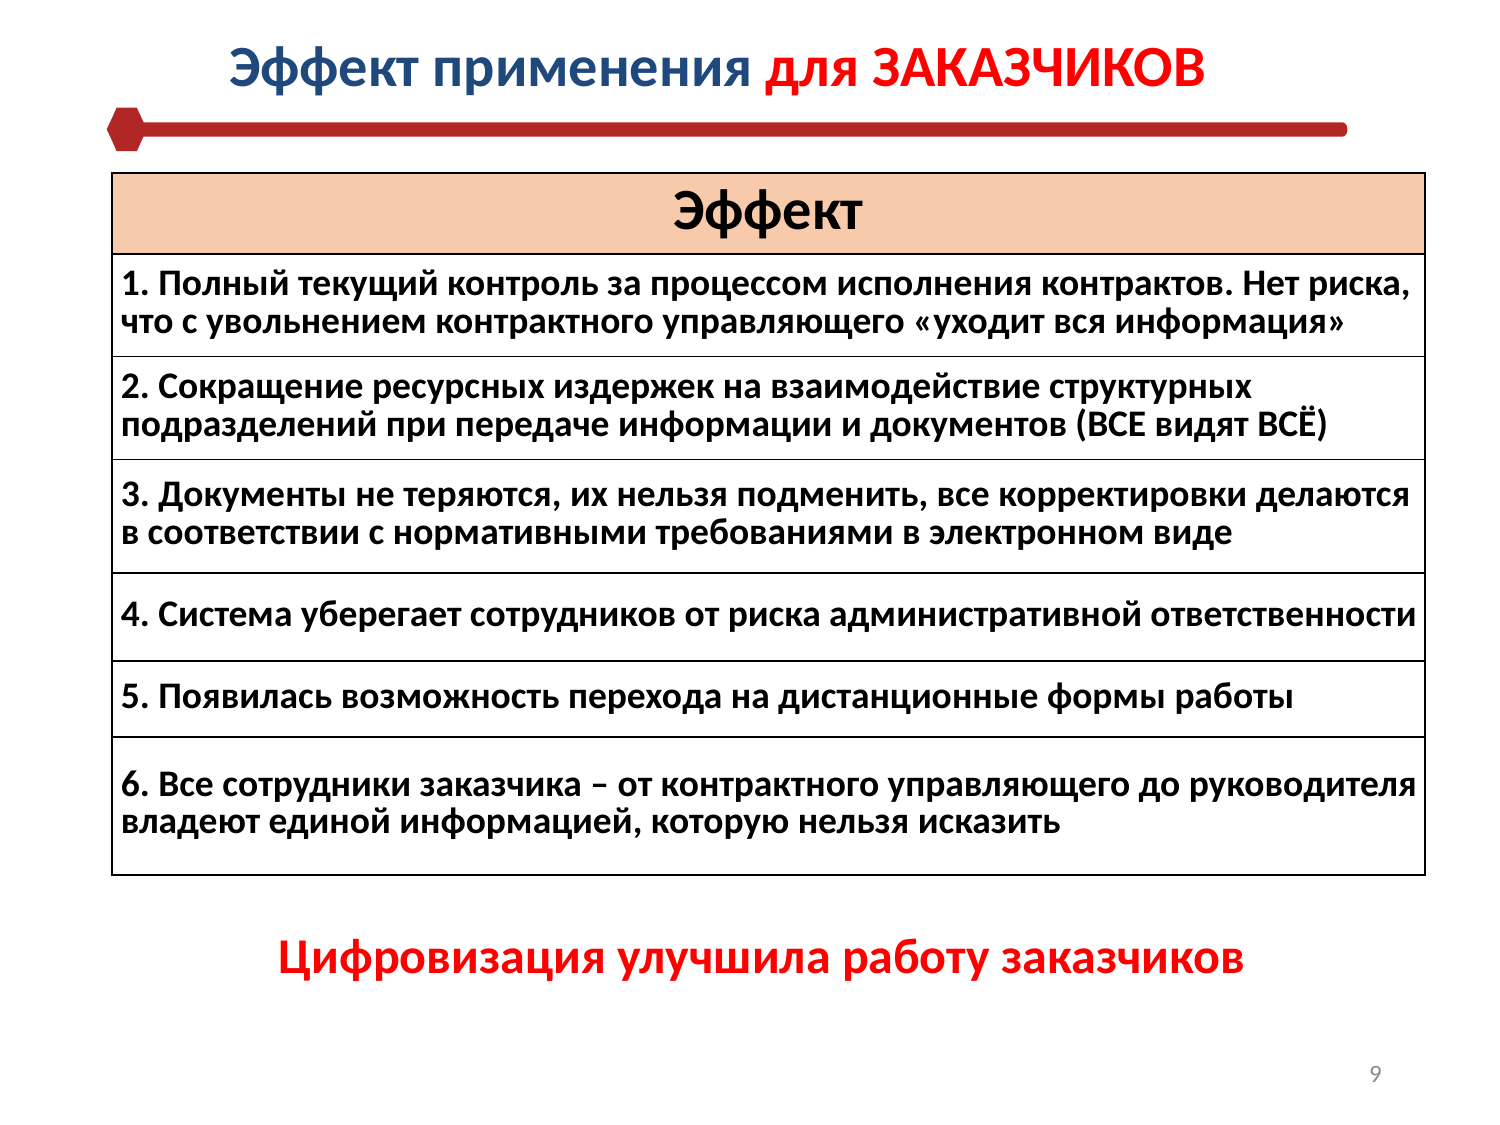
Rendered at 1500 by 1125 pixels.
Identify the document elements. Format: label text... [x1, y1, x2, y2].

slide_number 9 [1059, 1042, 1397, 1103]
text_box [106, 107, 1348, 152]
table_cell 1. Полный текущий контроль за процессом исполнения контрактов. Нет риска, что с увольнением контрактного управляющего «уходит вся информация» [113, 255, 1424, 356]
table_cell 4. Система уберегает сотрудников от риска административной ответственности [113, 574, 1424, 660]
table_cell 5. Появилась возможность перехода на дистанционные формы работы [113, 662, 1424, 736]
text_box Эффект применения для ЗАКАЗЧИКОВ [193, 40, 1242, 99]
table_cell 2. Сокращение ресурсных издержек на взаимодействие структурных подразделений при передаче информации и документов (ВСЕ видят ВСЁ) [113, 357, 1424, 459]
table_cell 3. Документы не теряются, их нельзя подменить, все корректировки делаются в соответствии с нормативными требованиями в электронном виде [113, 460, 1424, 572]
table_header Эффект [113, 174, 1424, 253]
title Цифровизация улучшила работу заказчиков [106, 914, 1418, 1003]
table_cell 6. Все сотрудники заказчика – от контрактного управляющего до руководителя владеют единой информацией, которую нельзя исказить [113, 738, 1424, 874]
